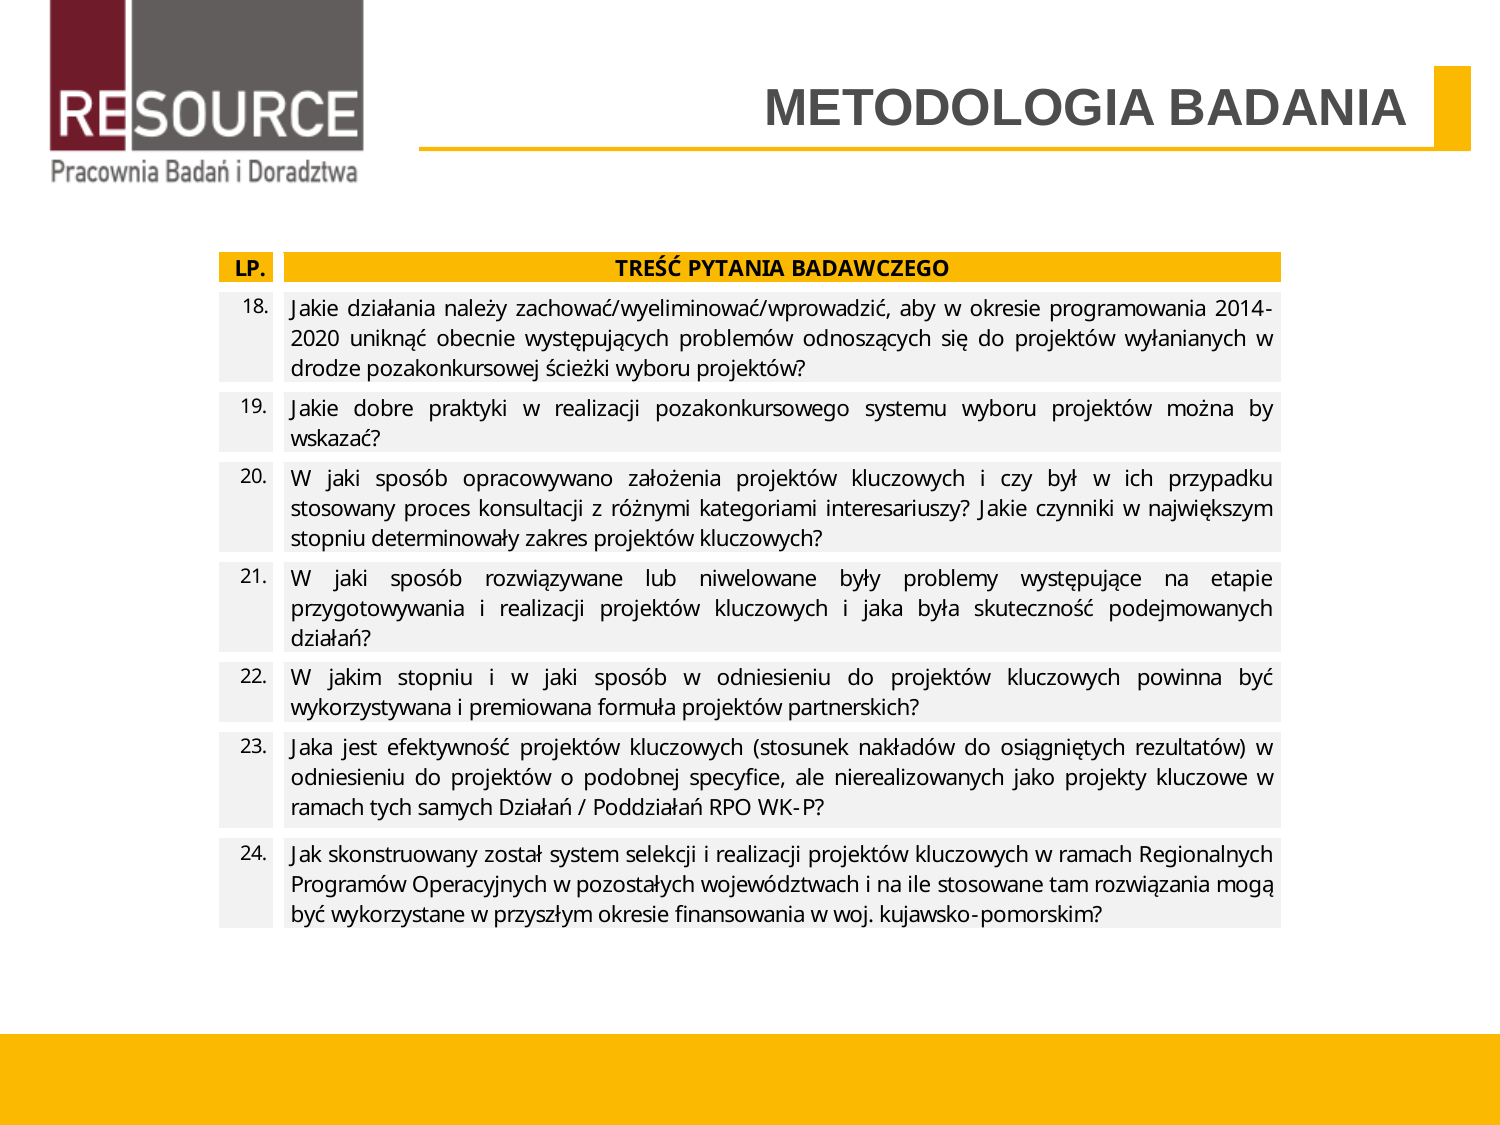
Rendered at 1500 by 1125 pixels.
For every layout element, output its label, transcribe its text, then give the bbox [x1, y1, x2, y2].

text_box METODOLOGIA BADANIA [377, 66, 1424, 161]
text_box [1435, 66, 1471, 149]
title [40, 0, 373, 194]
picture [208, 241, 1292, 977]
text_box [0, 1034, 1500, 1125]
